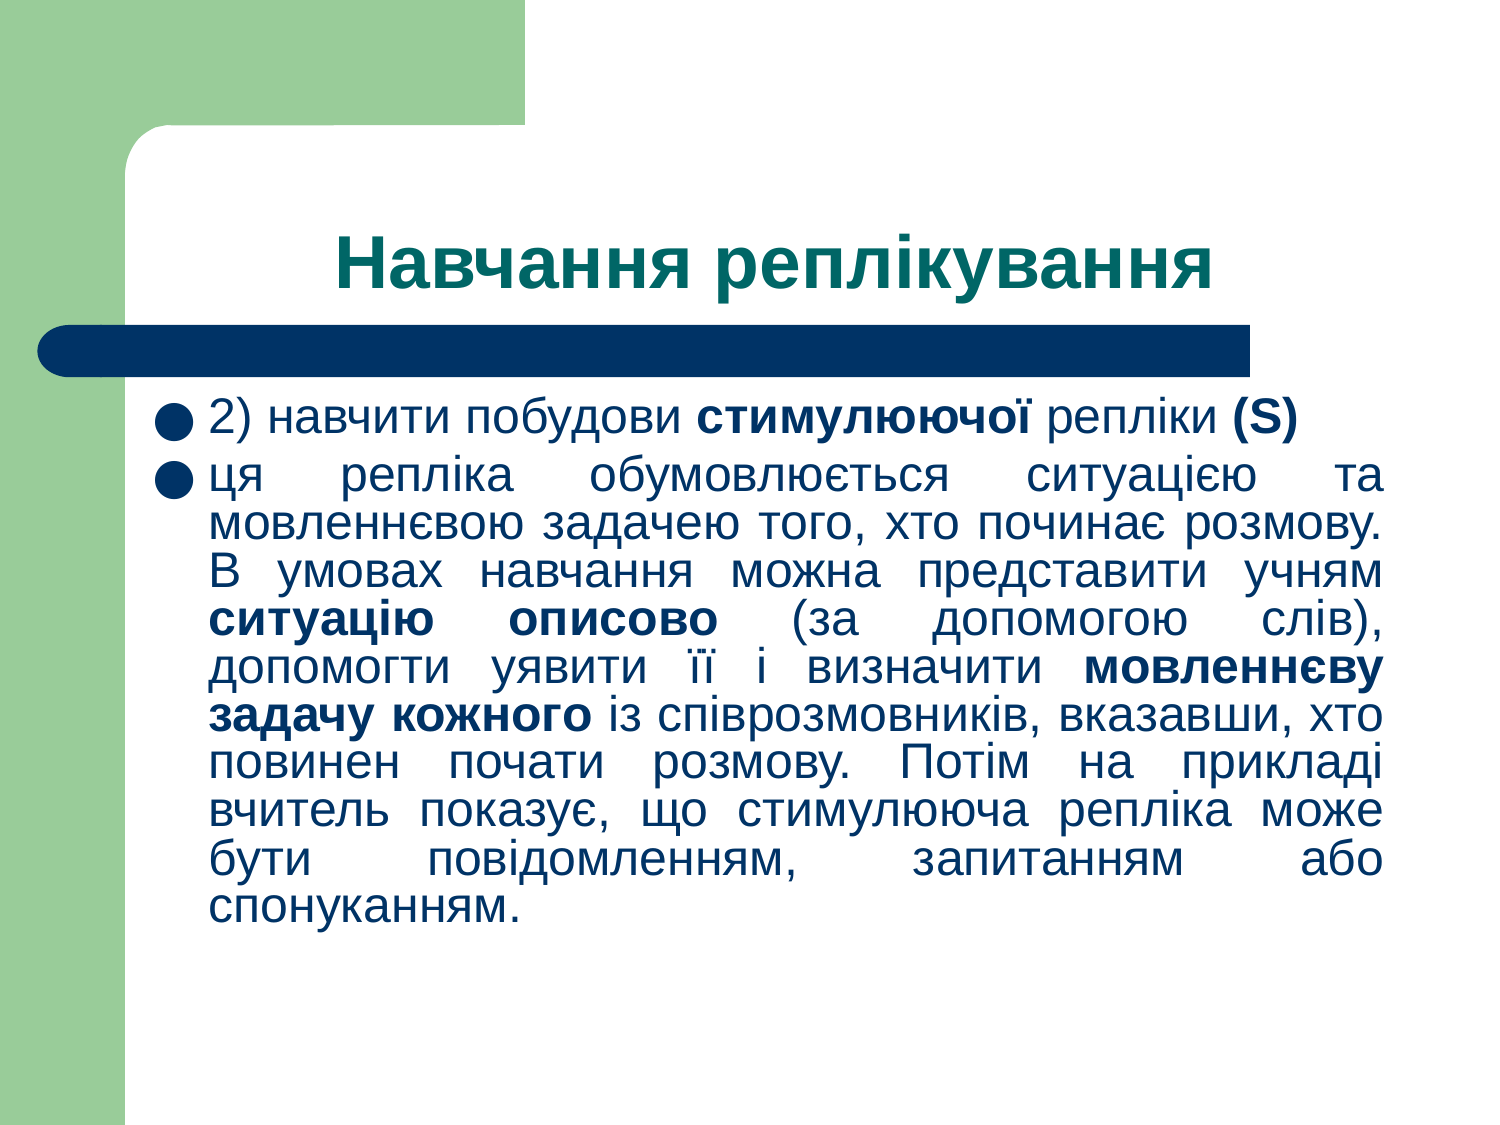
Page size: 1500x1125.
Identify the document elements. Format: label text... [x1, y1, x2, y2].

title Навчання реплікування [125, 125, 1425, 313]
list 2) навчити побудови стимулюючої репліки (S) ця репліка обумовлюється ситуацією та мовленнєвою задачею того, хто починає розмову. В умовах навчання можна представити учням ситуацію описово (за допомогою слів), допомогти уявити її і визначити мовленнєву задачу кожного із співрозмовників, вказавши, хто повинен почати розмову. Потім на прикладі вчитель показує, що стимулююча репліка може бути повідомленням, запитанням або спонуканням. [137, 387, 1400, 999]
